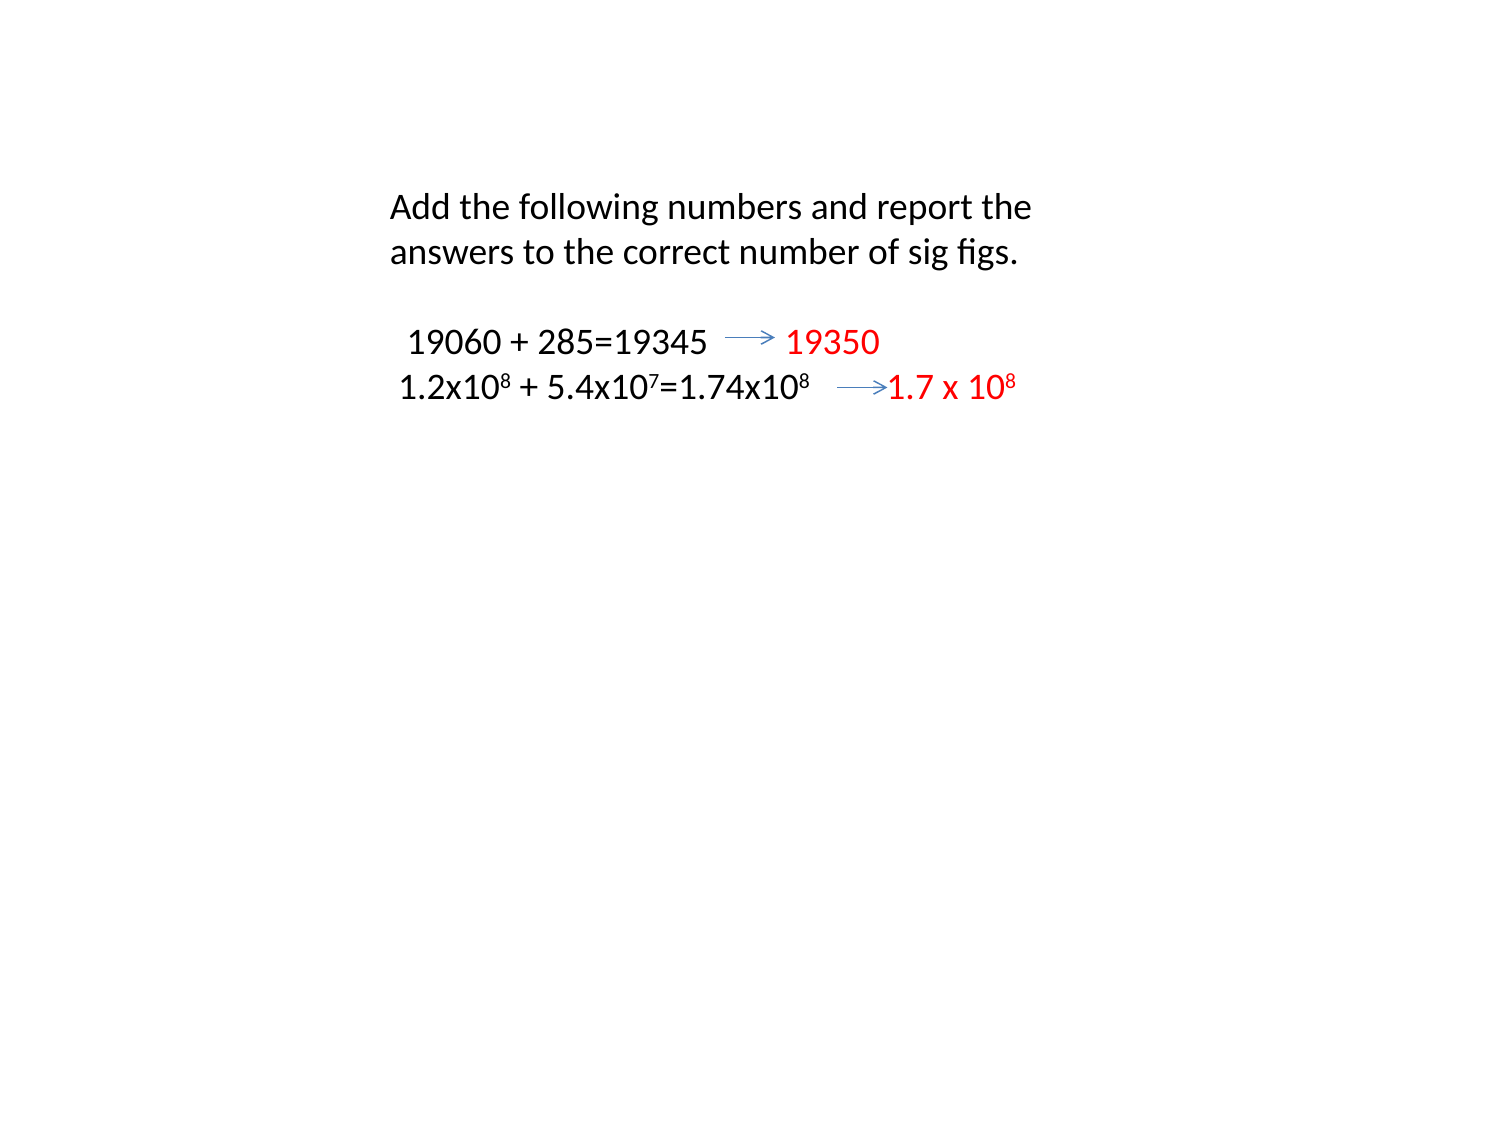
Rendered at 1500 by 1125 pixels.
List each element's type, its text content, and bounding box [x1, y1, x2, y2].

text_box Add the following numbers and report the answers to the correct number of sig figs. 19060 + 285=19345 19350 1.2x108 + 5.4x107=1.74x108 1.7 x 108 [374, 174, 1125, 415]
